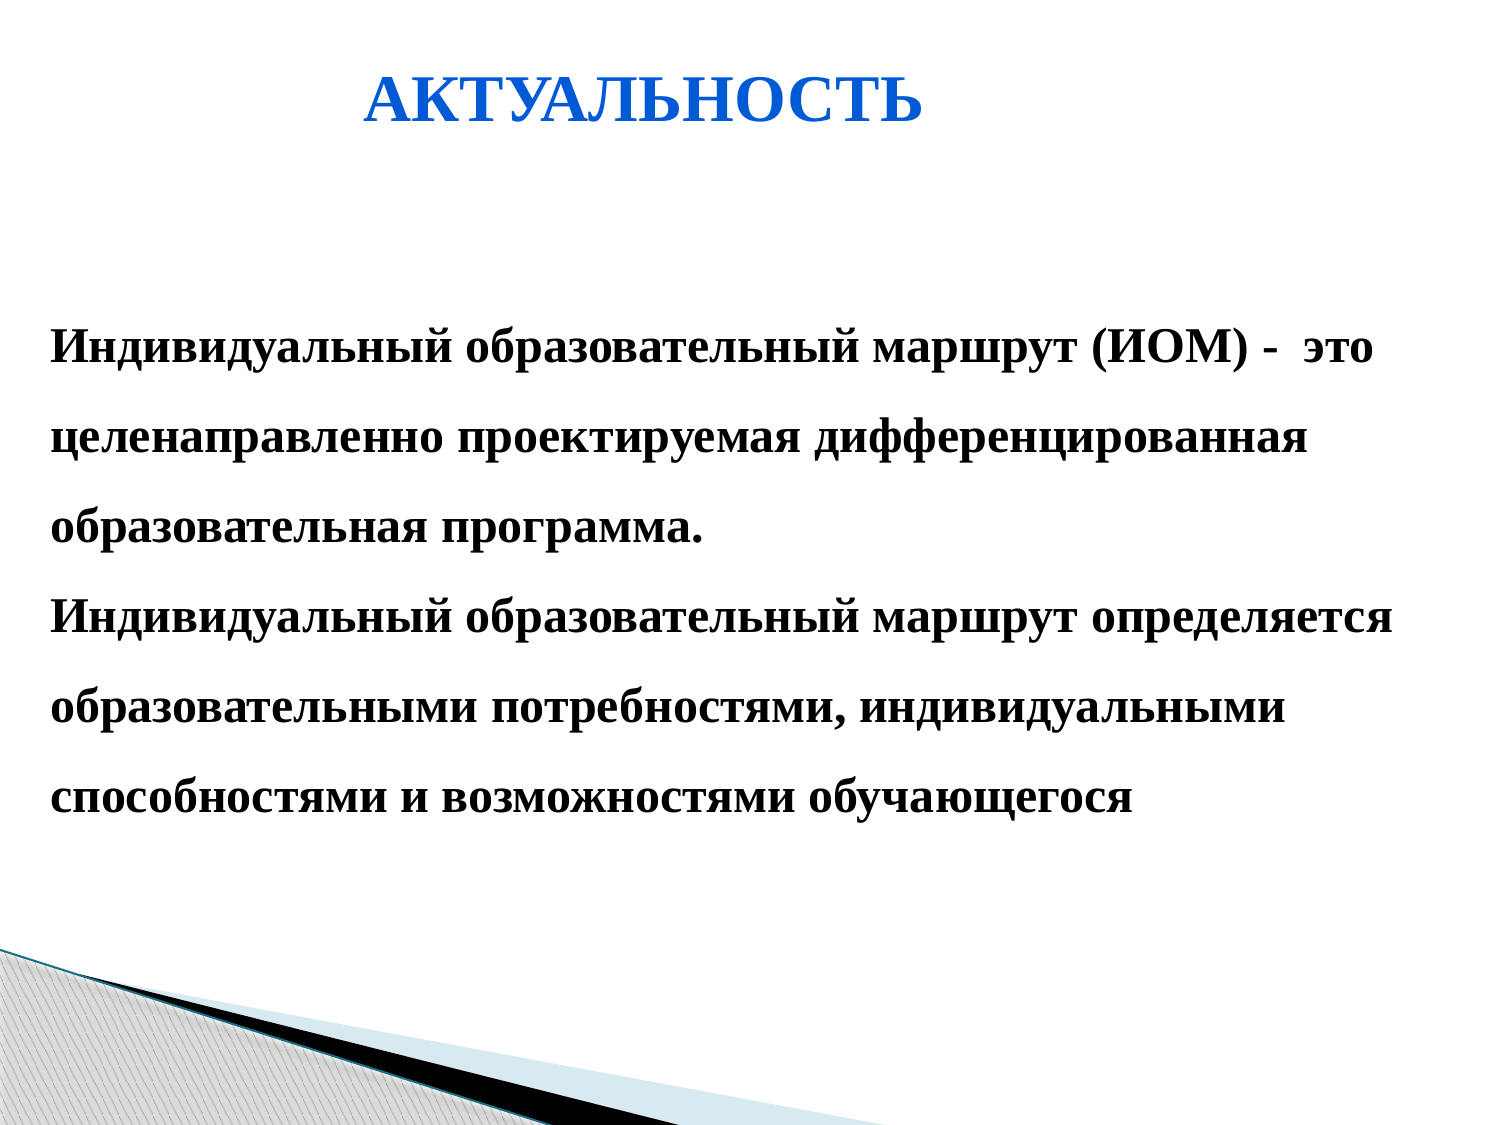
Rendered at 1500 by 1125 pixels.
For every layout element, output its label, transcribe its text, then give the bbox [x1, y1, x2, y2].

text_box Индивидуальный образовательный маршрут (ИОМ) - это целенаправленно проектируемая дифференцированная образовательная программа. Индивидуальный образовательный маршрут определяется образовательными потребностями, индивидуальными способностями и возможностями обучающегося [35, 275, 1465, 831]
text_box Актуальность [257, 46, 1030, 142]
